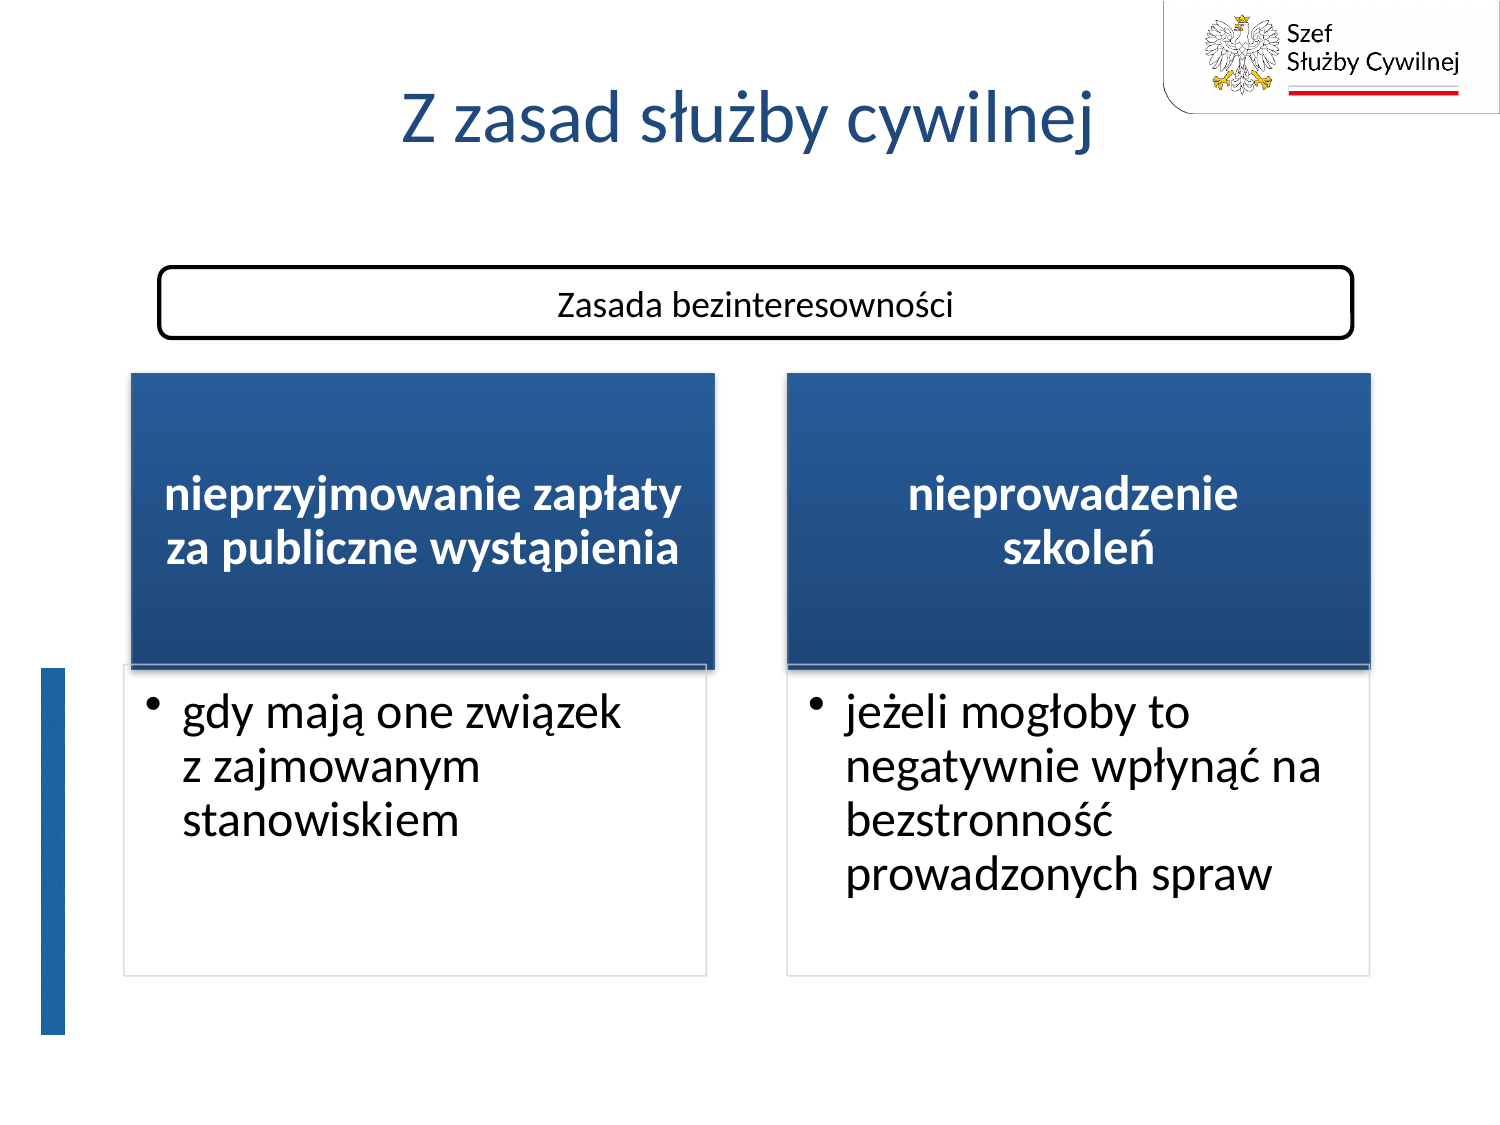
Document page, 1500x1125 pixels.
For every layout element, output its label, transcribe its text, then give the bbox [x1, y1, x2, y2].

picture [1163, 0, 1500, 114]
text_box Zasada bezinteresowności [157, 265, 1355, 341]
title Z zasad służby cywilnej [98, 60, 1400, 185]
picture [41, 668, 65, 1035]
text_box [123, 373, 1371, 977]
